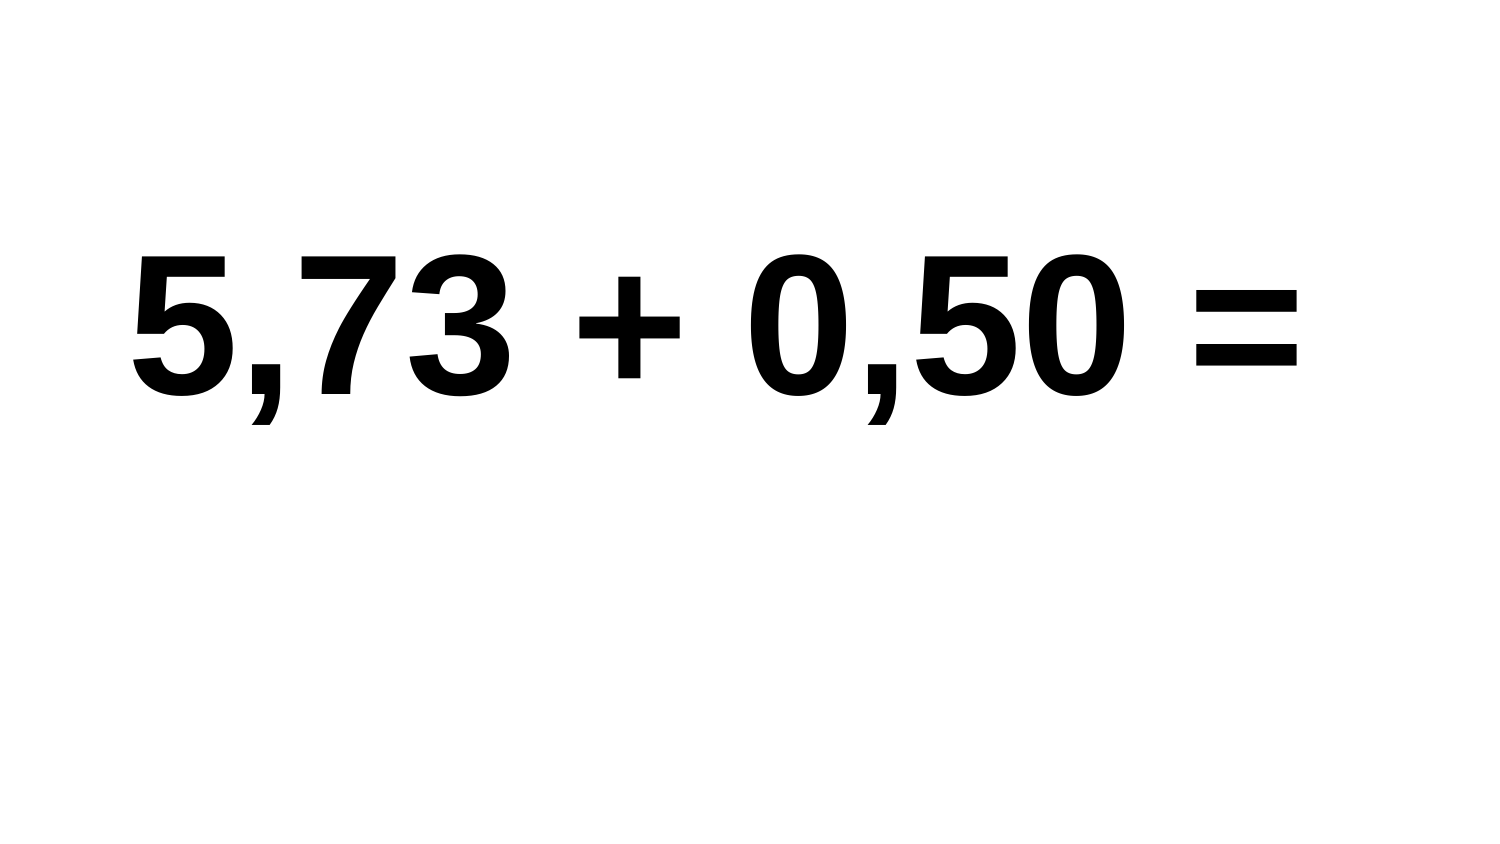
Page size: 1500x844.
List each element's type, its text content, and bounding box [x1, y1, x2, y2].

text_box 5,73 + 0,50 = [112, 259, 1388, 450]
